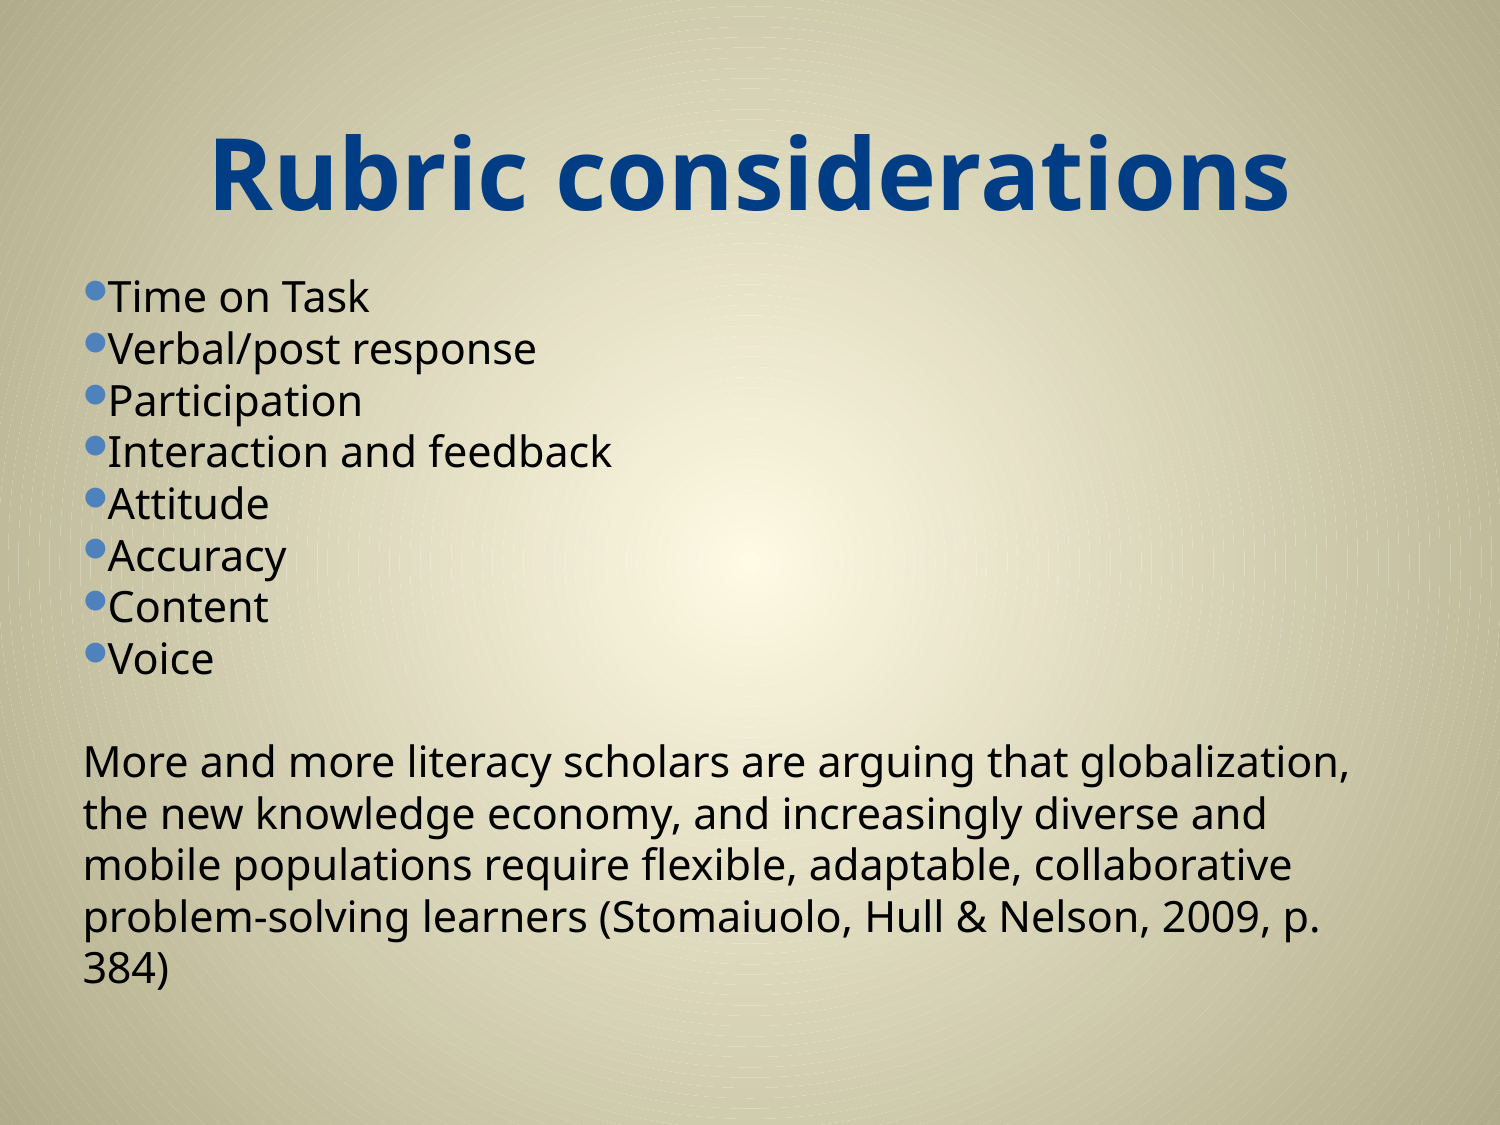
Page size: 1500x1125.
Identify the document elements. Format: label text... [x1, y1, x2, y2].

list Time on Task Verbal/post response Participation Interaction and feedback Attitude Accuracy Content Voice More and more literacy scholars are arguing that globalization, the new knowledge economy, and increasingly diverse and mobile populations require flexible, adaptable, collaborative problem-solving learners (Stomaiuolo, Hull & Nelson, 2009, p. 384) [75, 262, 1425, 1005]
title Rubric considerations [75, 50, 1425, 238]
